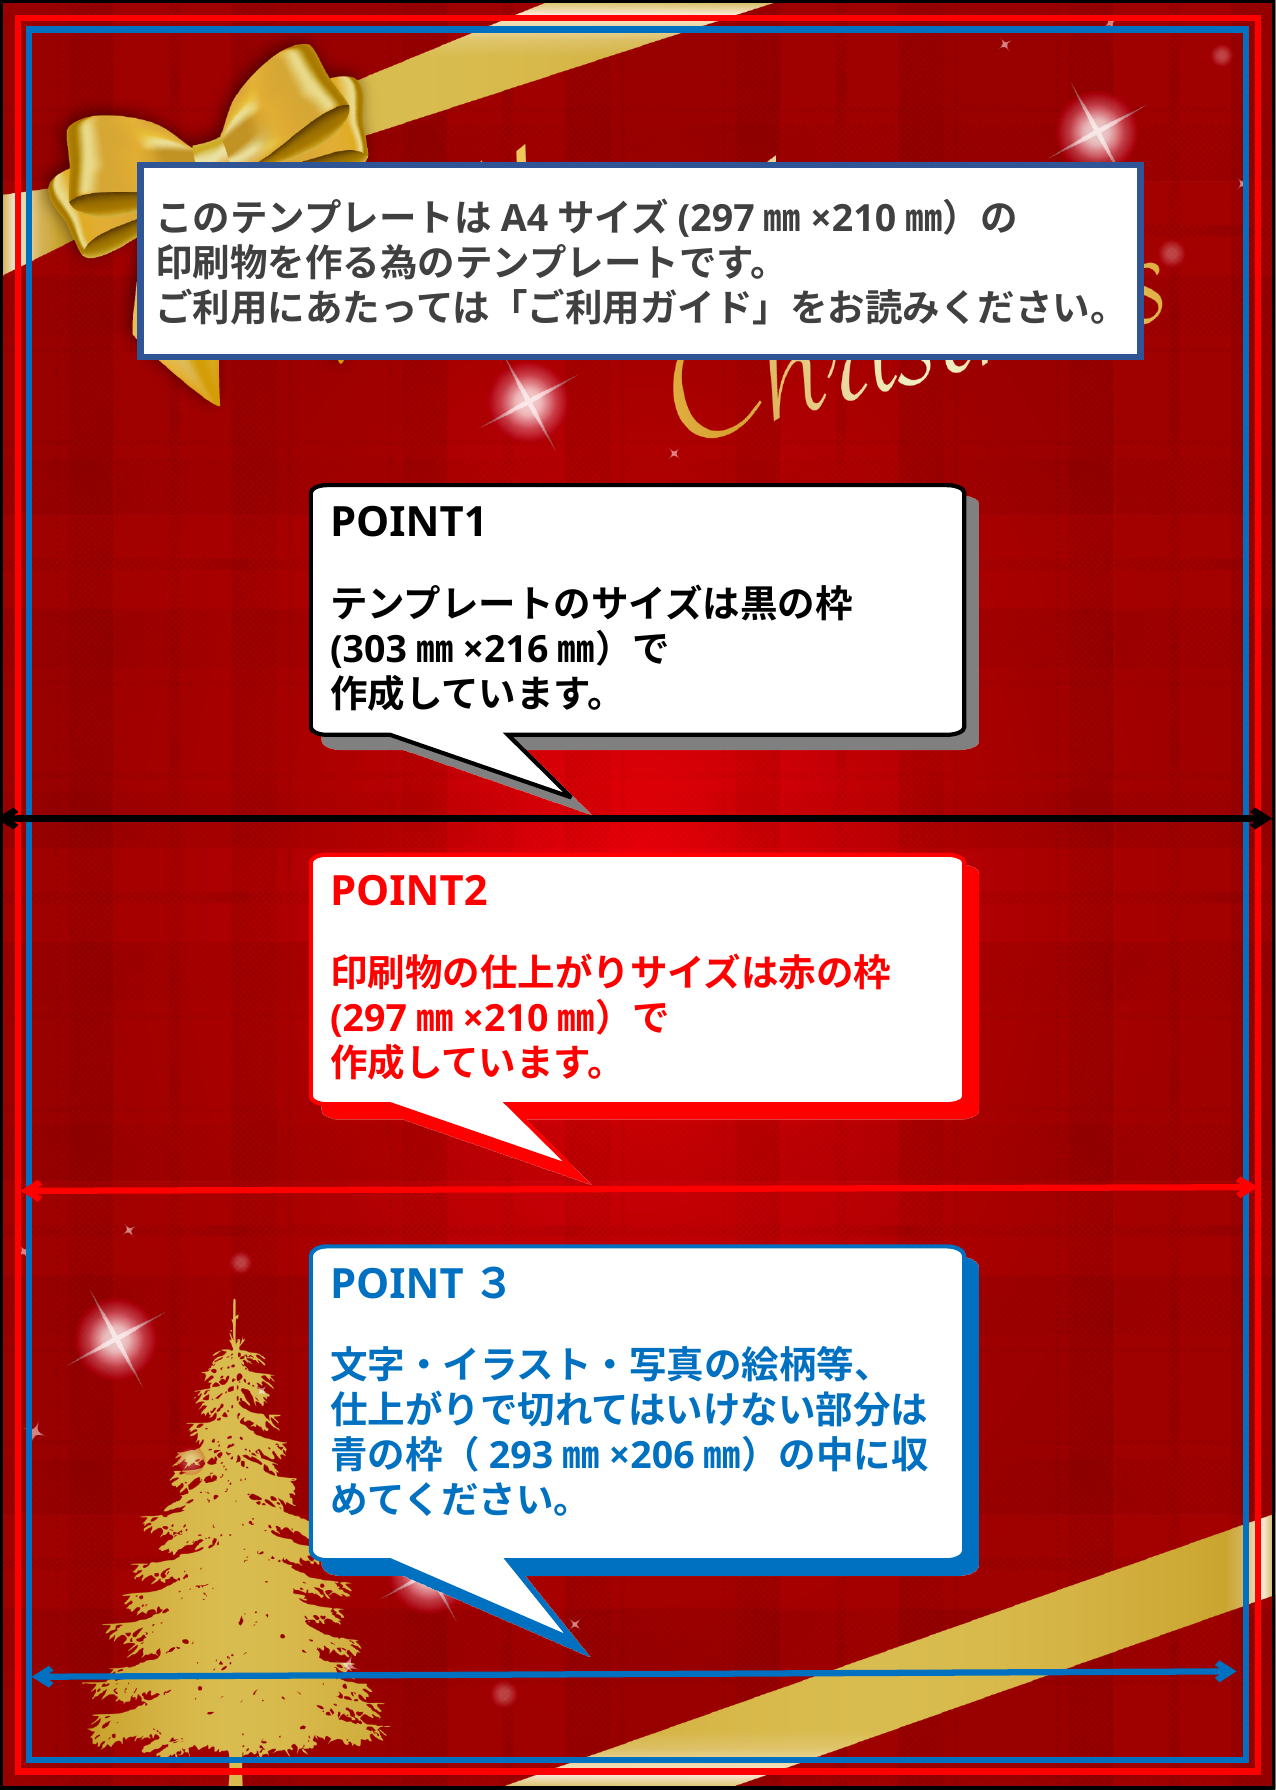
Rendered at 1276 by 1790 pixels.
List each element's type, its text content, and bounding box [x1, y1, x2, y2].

text_box このテンプレートはA4サイズ(297㎜×210㎜）の 印刷物を作る為のテンプレートです。 ご利用にあたっては「ご利用ガイド」をお読みください。 [140, 164, 1142, 358]
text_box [31, 1671, 1237, 1677]
text_box POINT1 テンプレートのサイズは黒の枠 (303㎜×216㎜）で 作成しています。 [310, 485, 965, 798]
text_box POINT３ 文字・イラスト・写真の絵柄等、 仕上がりで切れてはいけない部分は 青の枠（293㎜×206㎜）の中に収めてください。 [310, 1246, 965, 1639]
text_box [28, 1191, 1247, 1761]
text_box [28, 822, 1247, 1187]
text_box [17, 17, 1259, 815]
text_box [17, 822, 1259, 1773]
text_box POINT2 印刷物の仕上がりサイズは赤の枠(297㎜×210㎜）で 作成しています。 [310, 854, 965, 1167]
text_box [0, 0, 1276, 1790]
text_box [20, 1187, 1258, 1191]
text_box [28, 28, 1247, 815]
